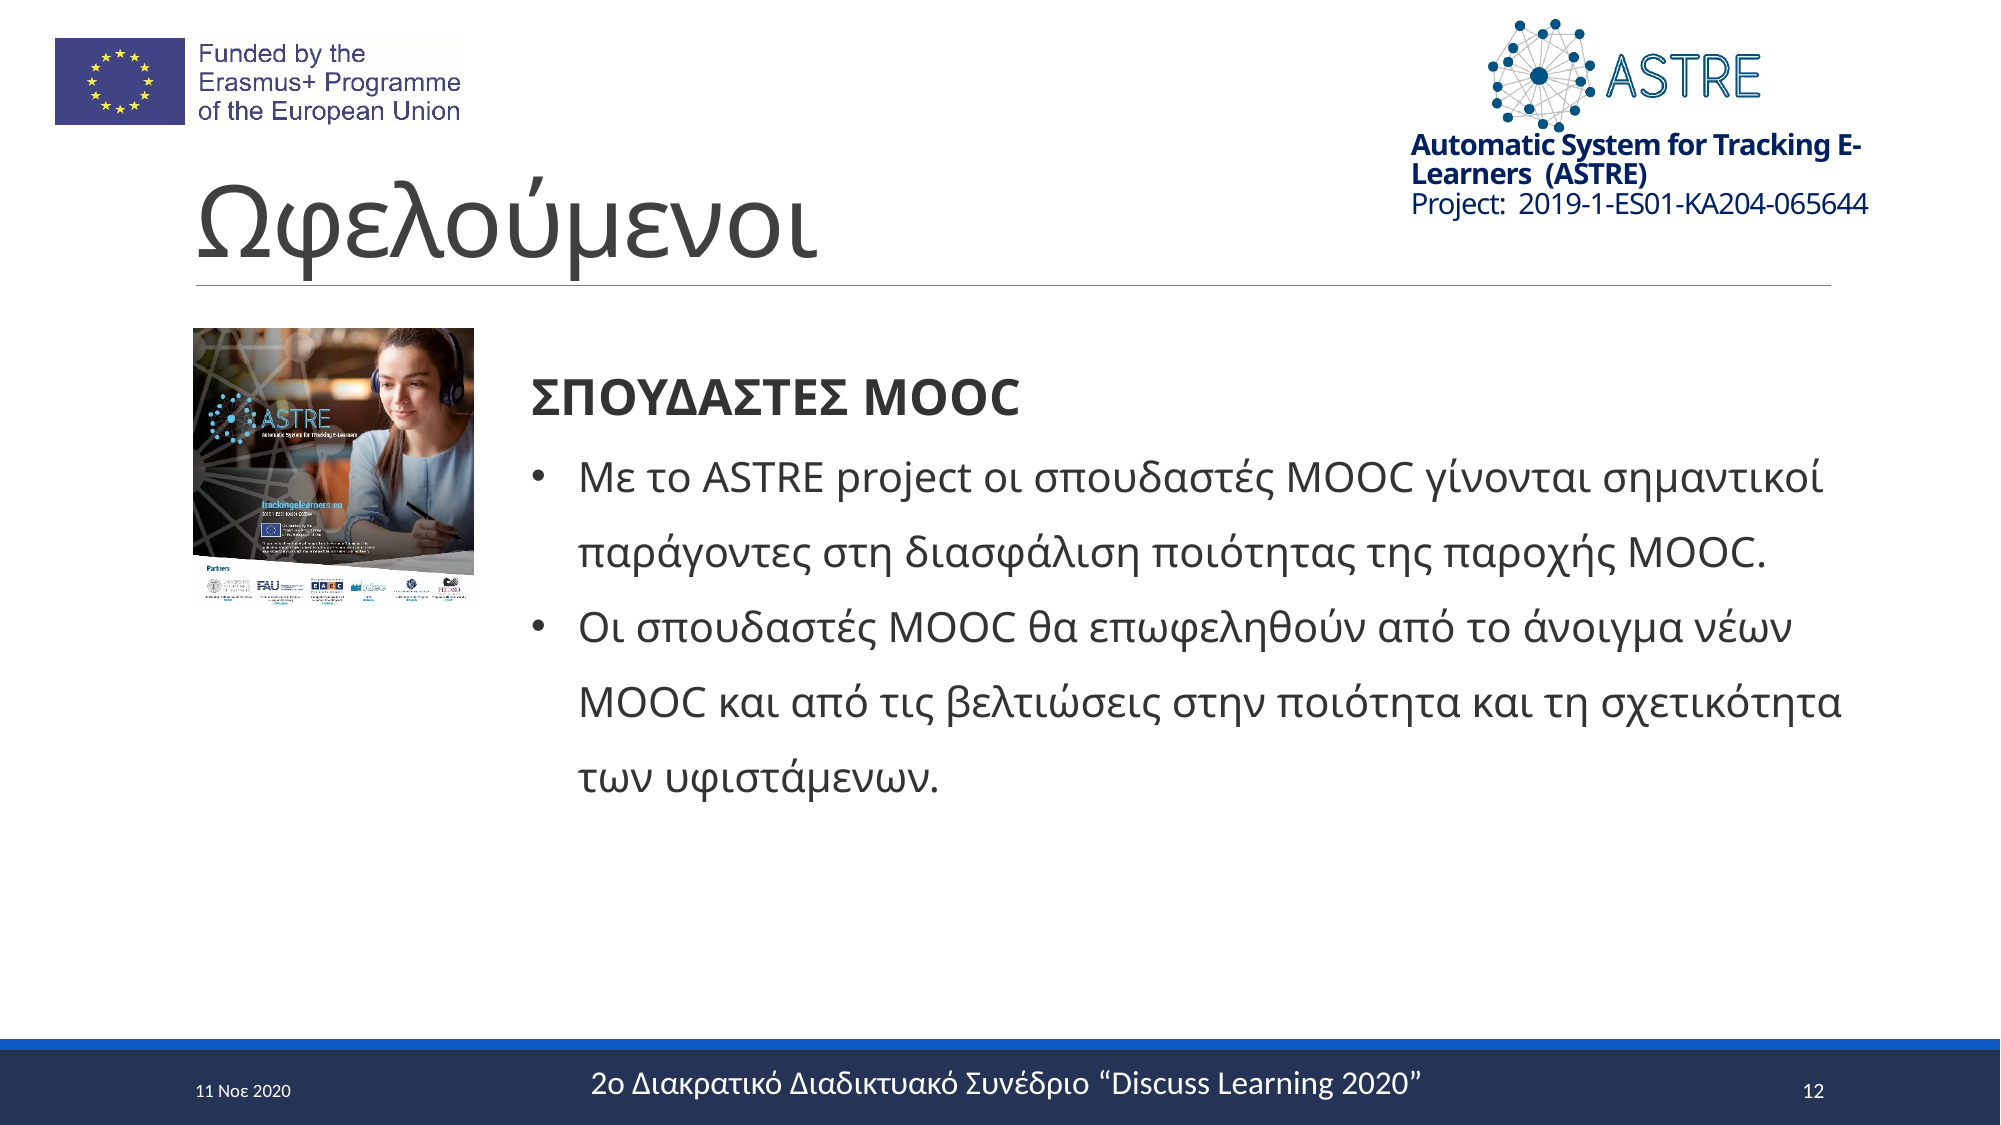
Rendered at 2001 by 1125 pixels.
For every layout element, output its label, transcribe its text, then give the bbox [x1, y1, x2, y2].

picture [192, 327, 475, 610]
title Ωφελούμενοι [180, 47, 1830, 285]
slide_number 11 Νοε 2020 [180, 1059, 586, 1120]
slide_number 12 [1624, 1059, 1840, 1120]
picture [55, 38, 460, 125]
picture [1465, 7, 1783, 47]
text_box ΣΠΟΥΔΑΣΤΕΣ MOOC Με το ASTRE project οι σπουδαστές MOOC γίνονται σημαντικοί παράγοντες στη διασφάλιση ποιότητας της παροχής MOOC. Οι σπουδαστές MOOC θα επωφεληθούν από το άνοιγμα νέων MOOC και από τις βελτιώσεις στην ποιότητα και τη σχετικότητα των υφιστάμενων. [516, 328, 1942, 809]
